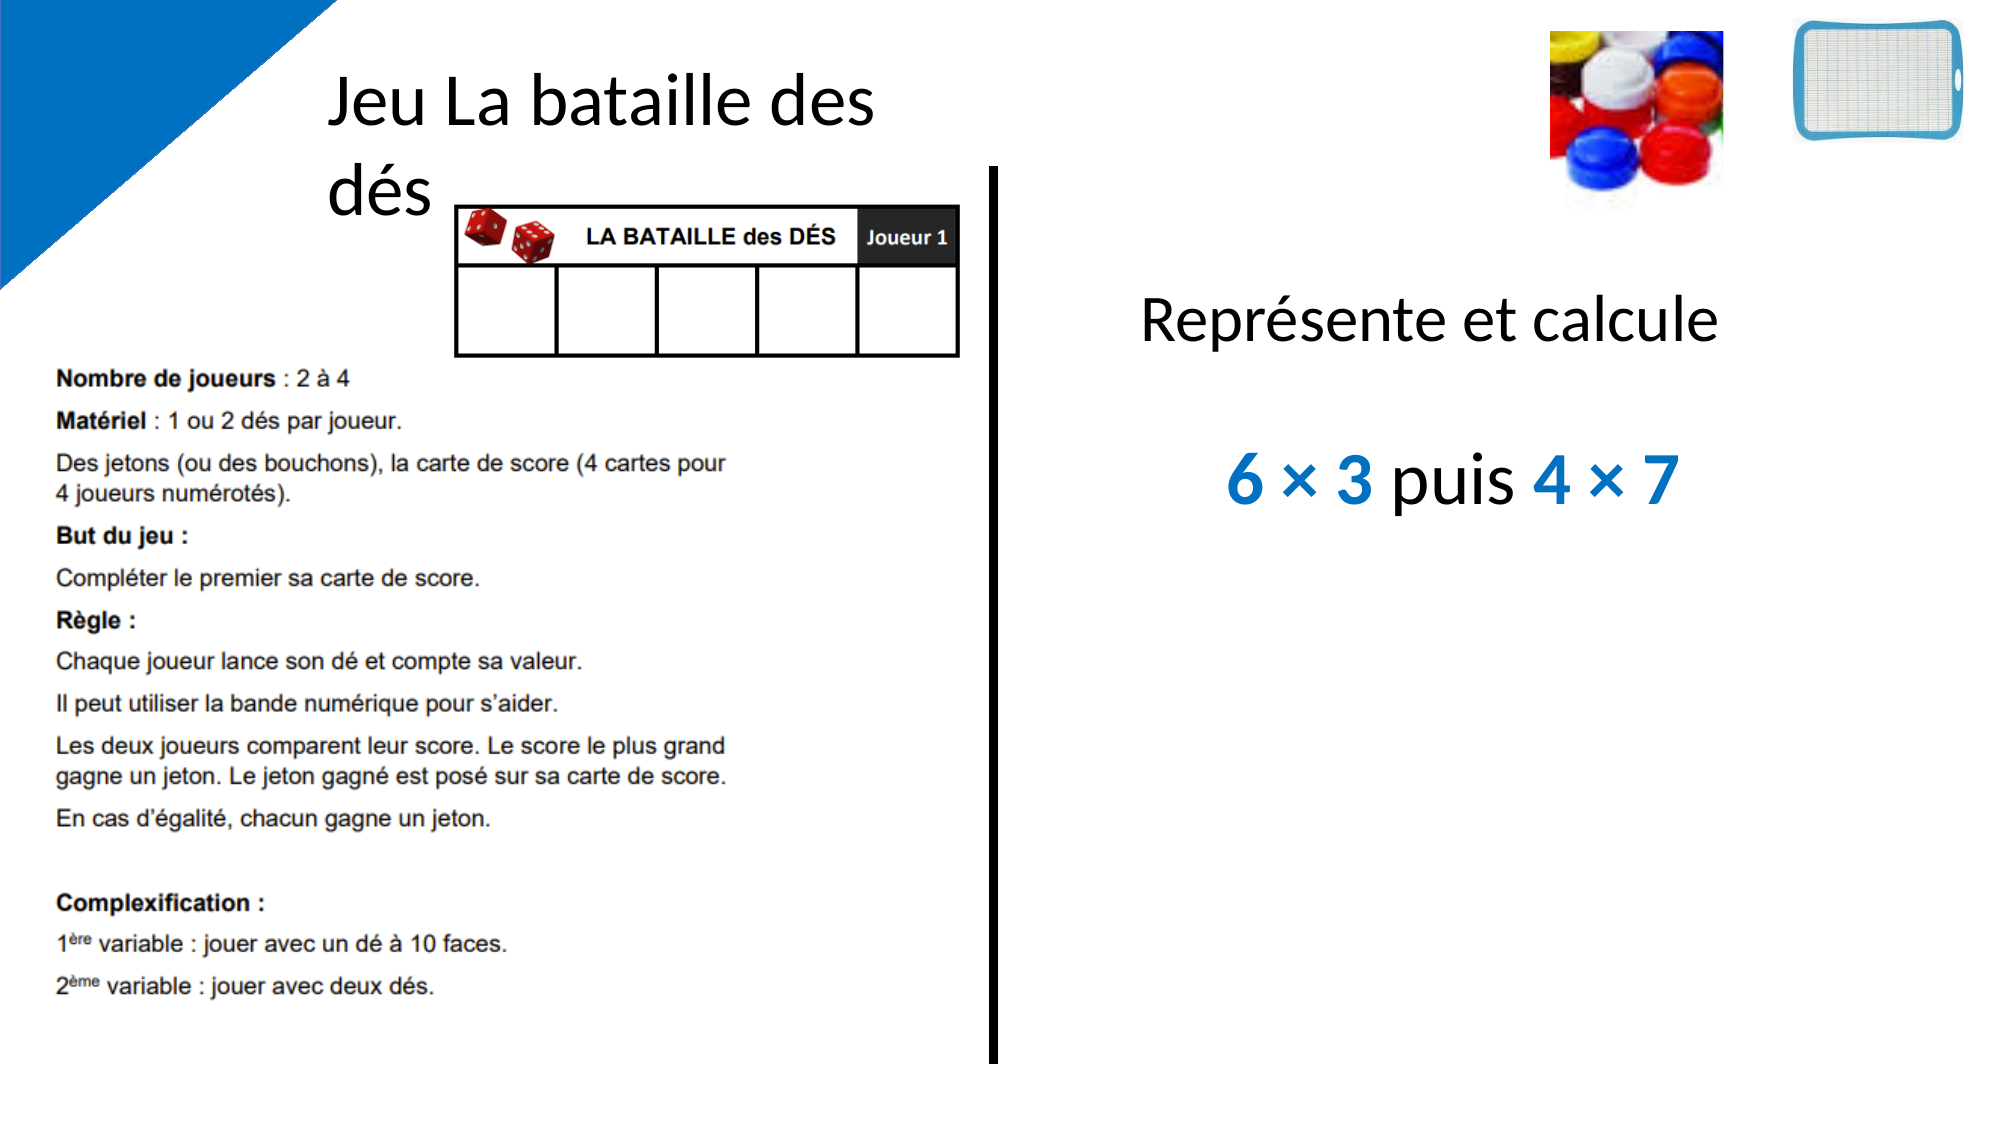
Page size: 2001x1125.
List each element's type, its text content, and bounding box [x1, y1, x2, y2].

picture [41, 191, 964, 1005]
picture [1549, 31, 1724, 209]
text_box Représente et calcule [1125, 267, 1735, 363]
text_box Jeu La bataille des dés [312, 42, 928, 238]
text_box [0, 0, 337, 290]
text_box 6 × 3 puis 4 × 7 [1211, 422, 1738, 528]
picture [1792, 18, 1964, 143]
